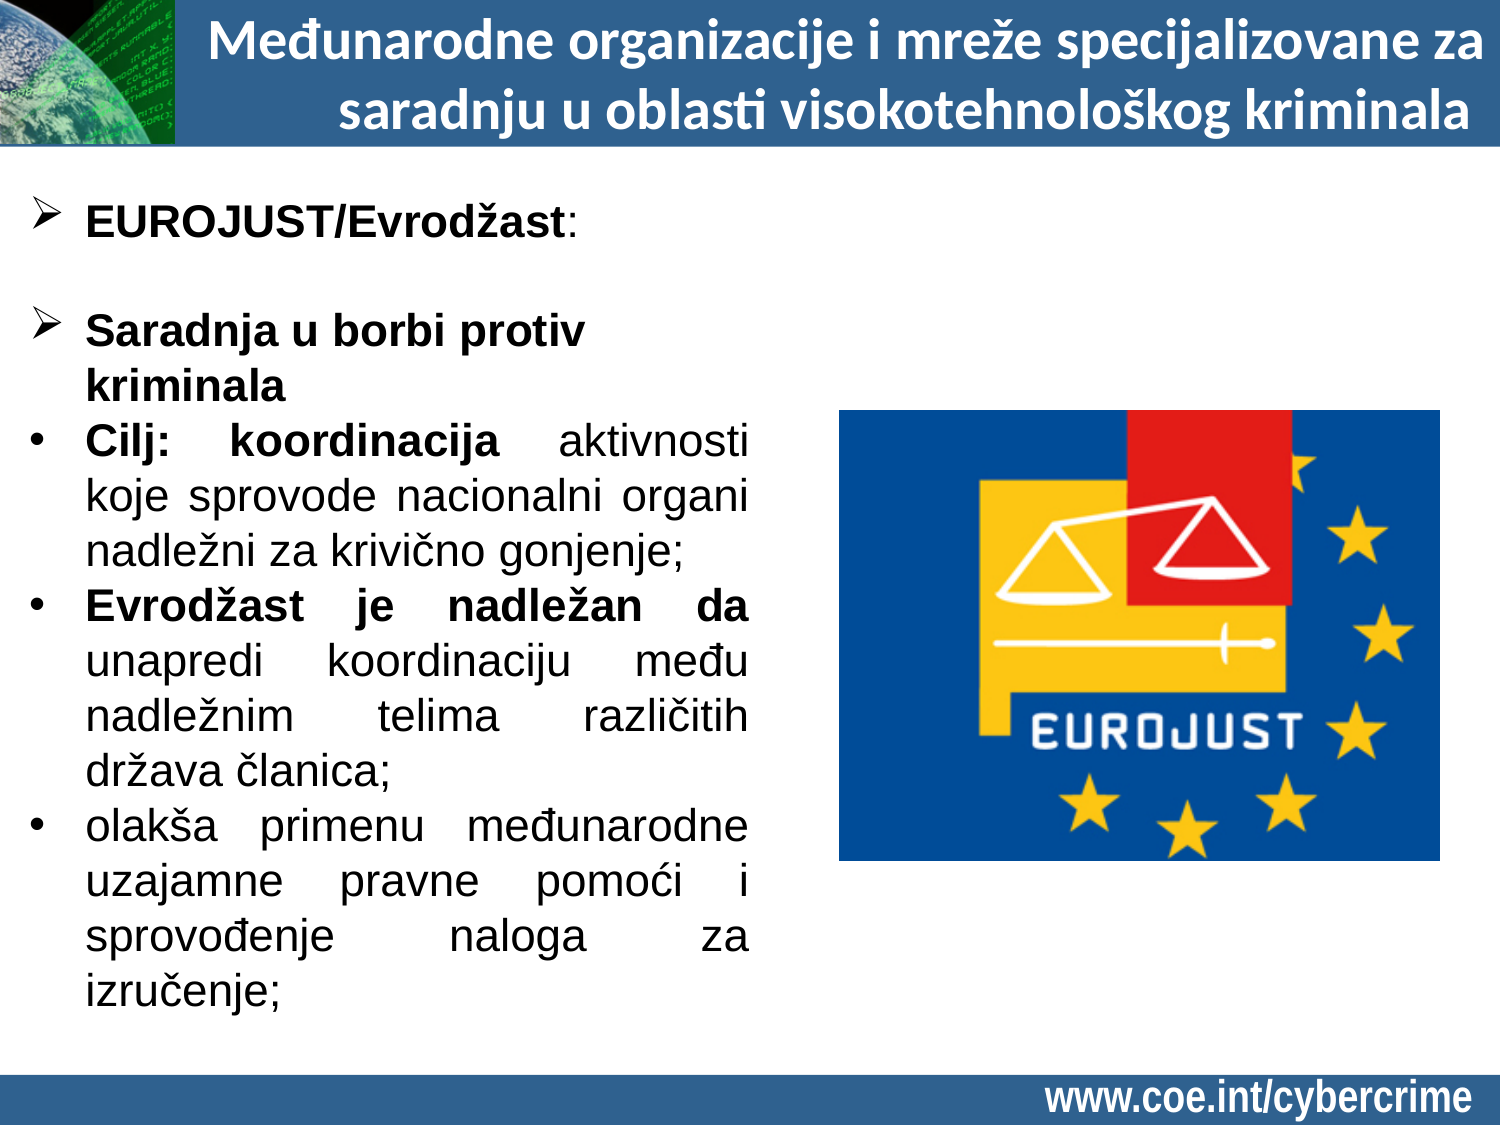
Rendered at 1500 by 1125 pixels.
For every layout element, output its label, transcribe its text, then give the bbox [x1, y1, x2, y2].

picture [839, 410, 1441, 861]
text_box [0, 1073, 1030, 1125]
picture [0, 0, 175, 144]
text_box Međunarodne organizacije i mreže specijalizovane za saradnju u oblasti visokotehnološkog kriminala [177, 0, 1500, 149]
text_box www.coe.int/cybercrime [1030, 1059, 1500, 1125]
text_box EUROJUST/Evrodžast: Saradnja u borbi protiv kriminala Cilj: koordinacija aktivnosti koje sprovode nacionalni organi nadležni za krivično gonjenje; Evrodžast je nadležan da unapredi koordinaciju među nadležnim telima različitih država članica; olakša primenu međunarodne uzajamne pravne pomoći i sprovođenje naloga za izručenje; [14, 183, 765, 1024]
